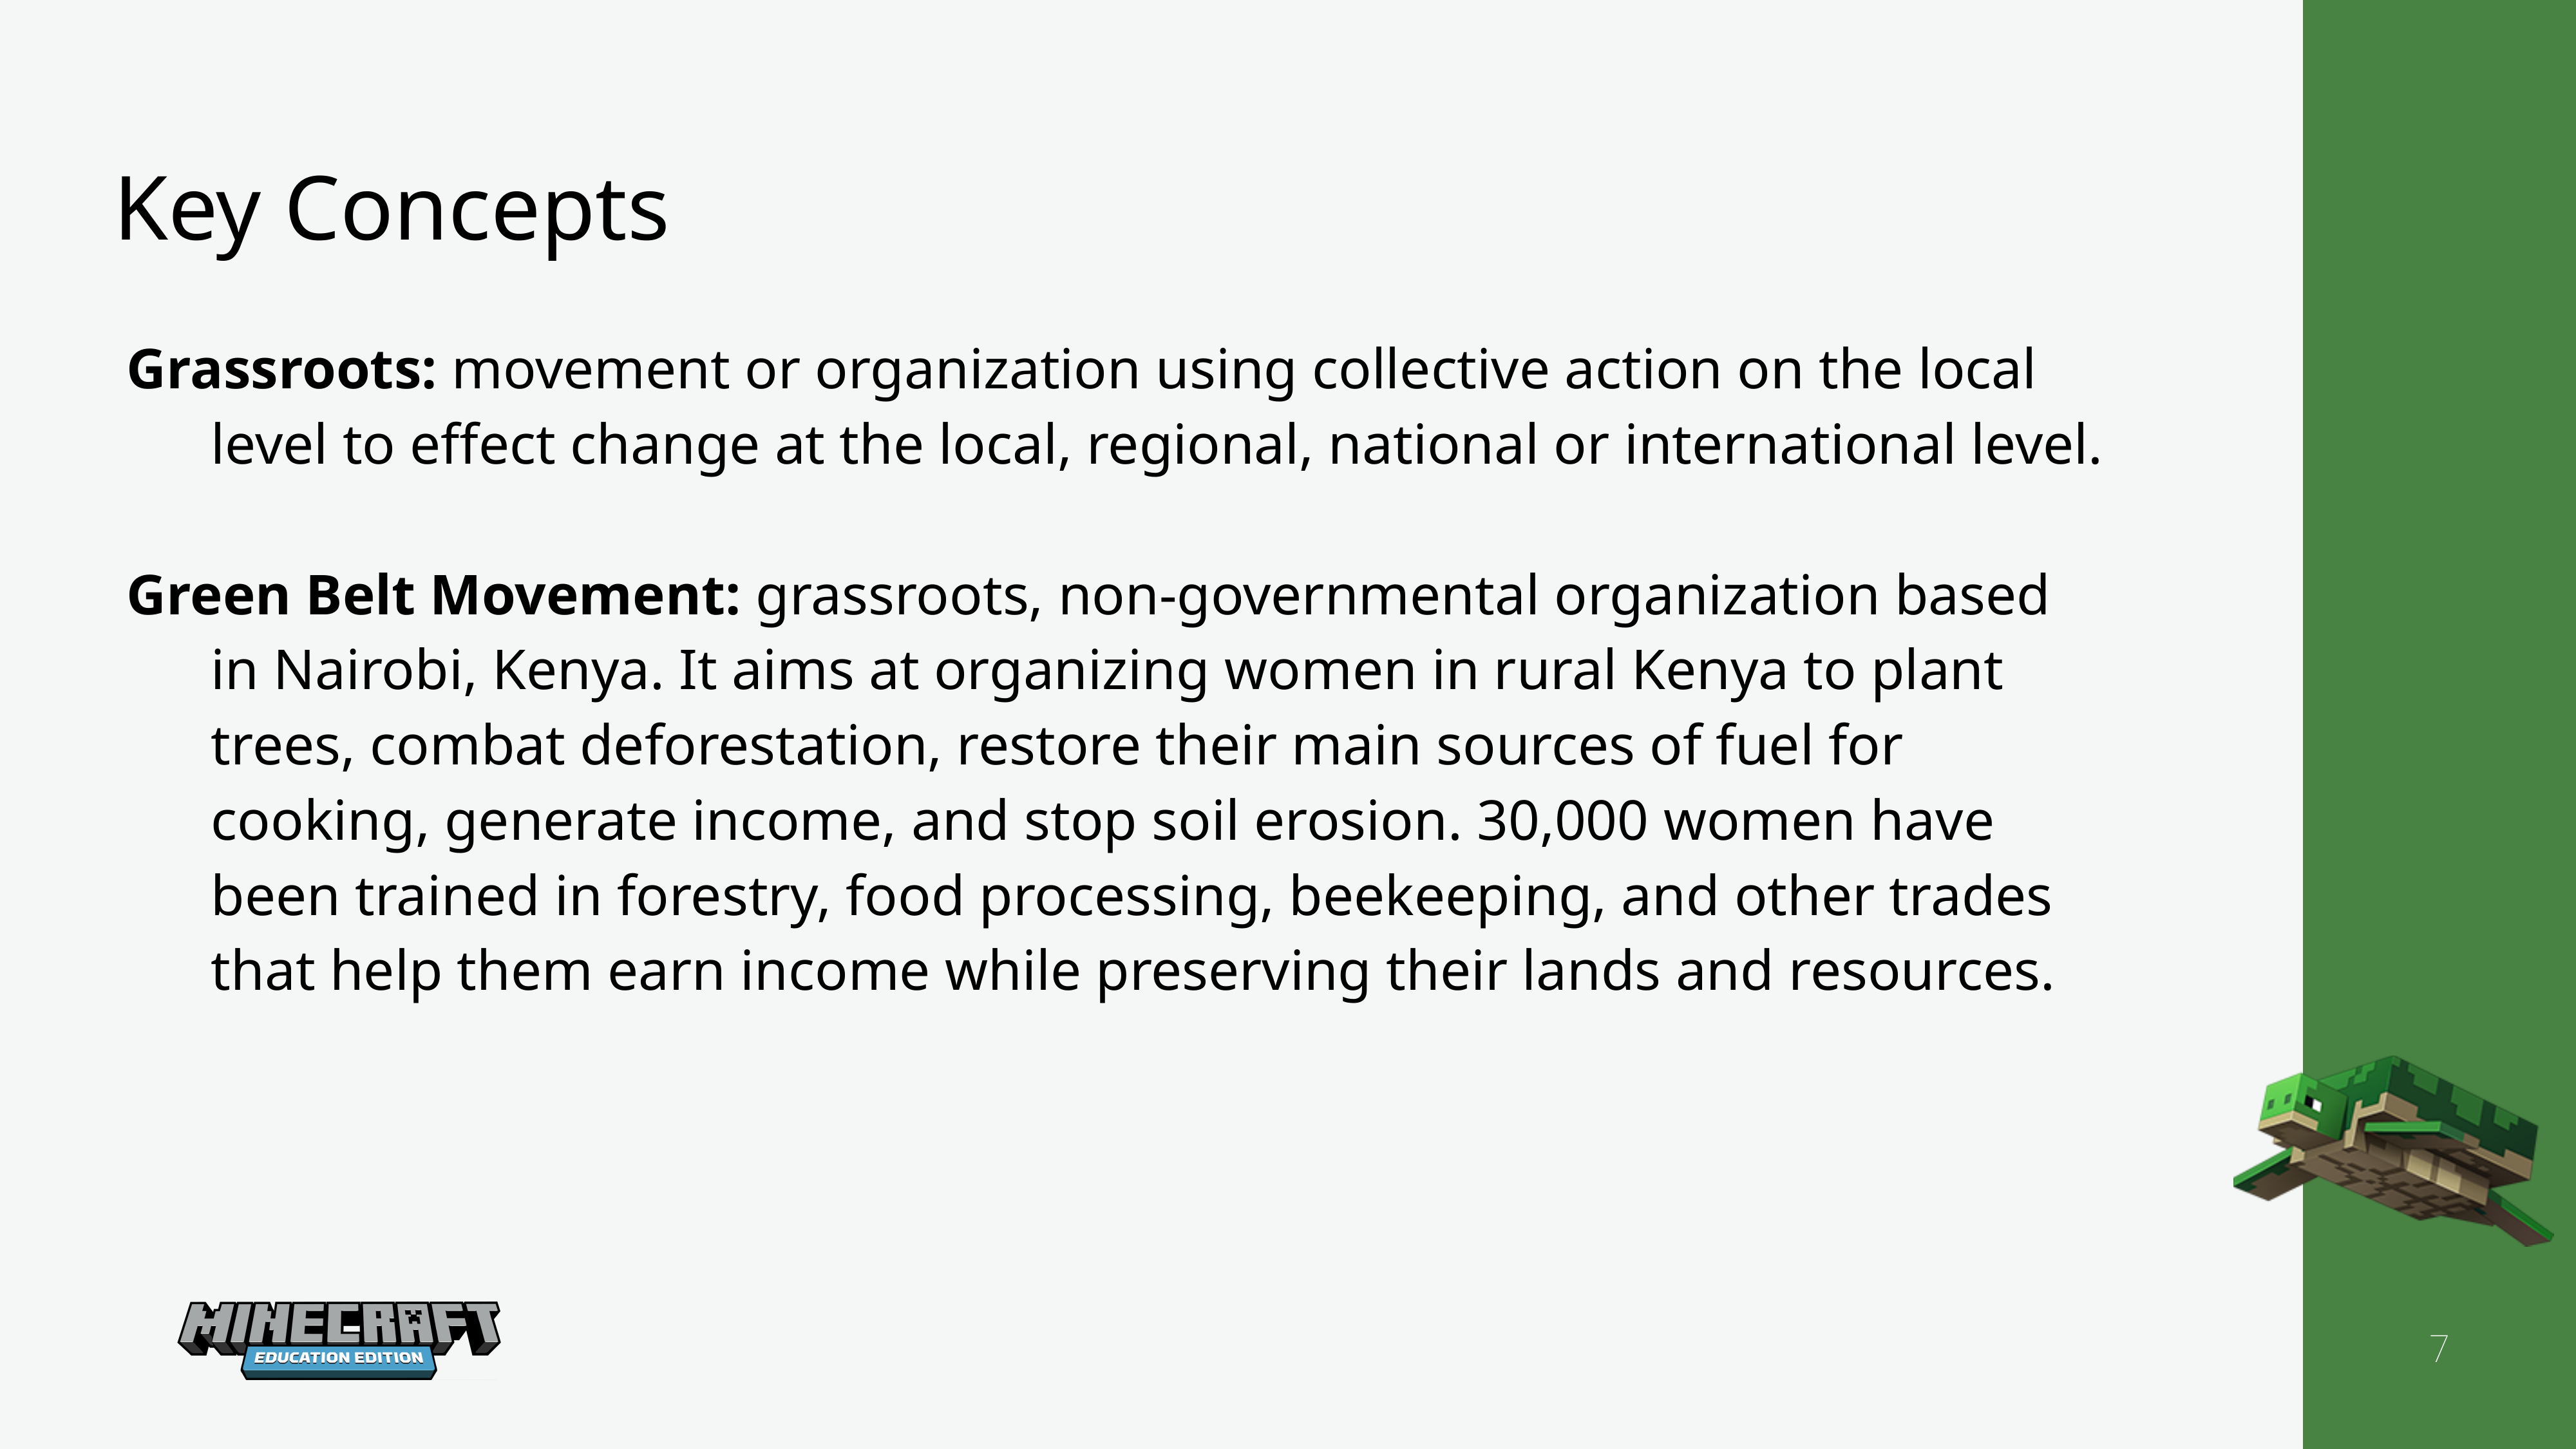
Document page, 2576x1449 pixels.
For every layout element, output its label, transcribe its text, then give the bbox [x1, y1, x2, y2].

picture [177, 1302, 501, 1380]
picture [2233, 1056, 2554, 1247]
slide_number 7 [2401, 1298, 2478, 1403]
title Key Concepts [86, 124, 2490, 288]
list Grassroots: movement or organization using collective action on the local level to effect change at the local, regional, national or international level. Green Belt Movement: grassroots, non-governmental organization based in Nairobi, Kenya. It aims at organizing women in rural Kenya to plant trees, combat deforestation, restore their main sources of fuel for cooking, generate income, and stop soil erosion. 30,000 women have been trained in forestry, food processing, beekeeping, and other trades that help them earn income while preserving their lands and resources. [113, 323, 2134, 1289]
